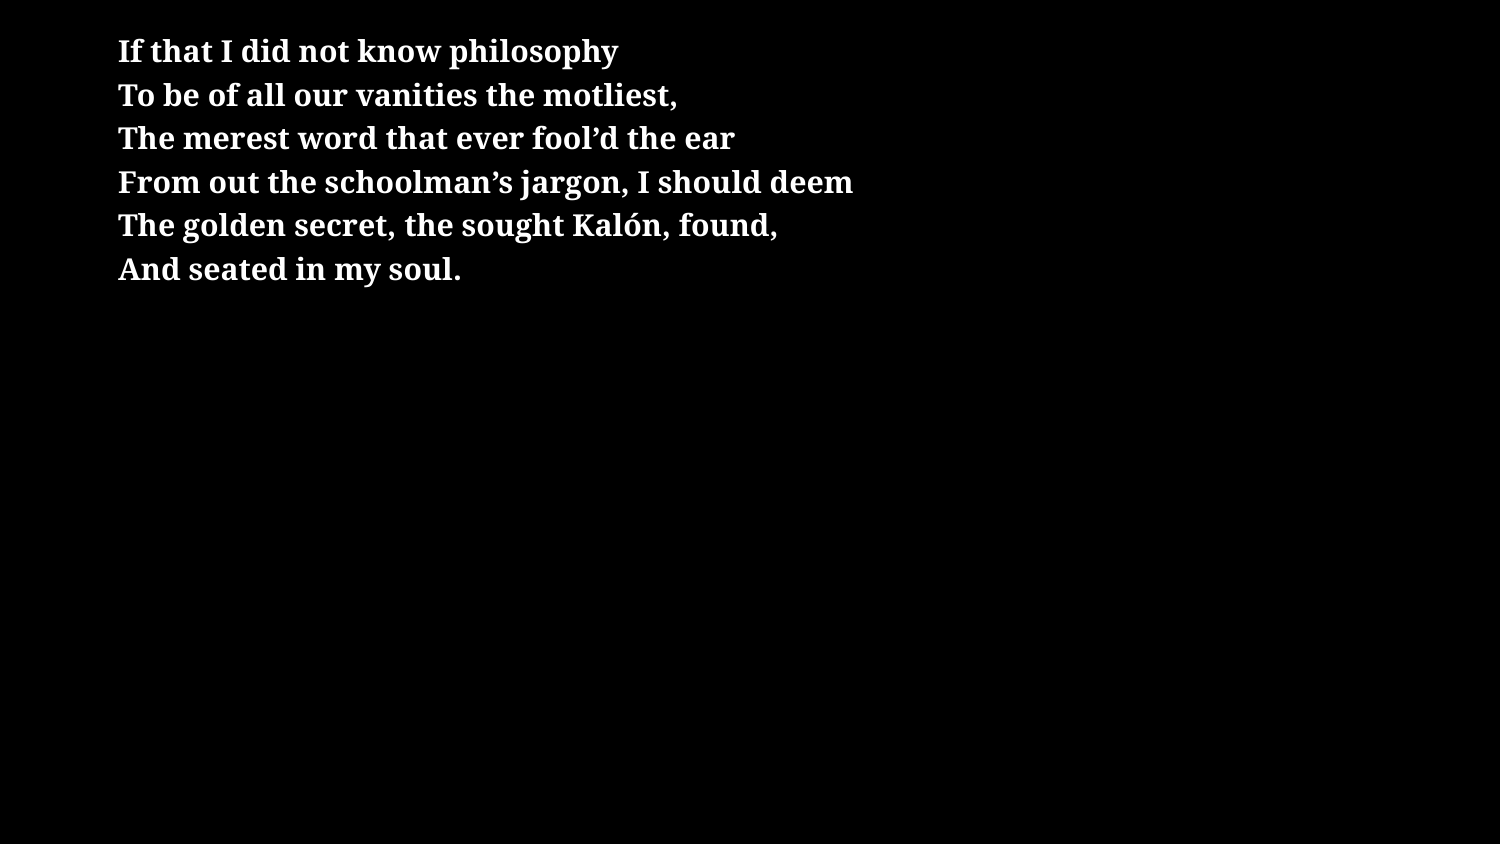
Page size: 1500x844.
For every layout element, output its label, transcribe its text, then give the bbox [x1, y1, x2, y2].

title If that I did not know philosophy To be of all our vanities the motliest, The merest word that ever fool’d the ear From out the schoolman’s jargon, I should deem The golden secret, the sought Kalón, found, And seated in my soul. [103, 17, 1397, 299]
